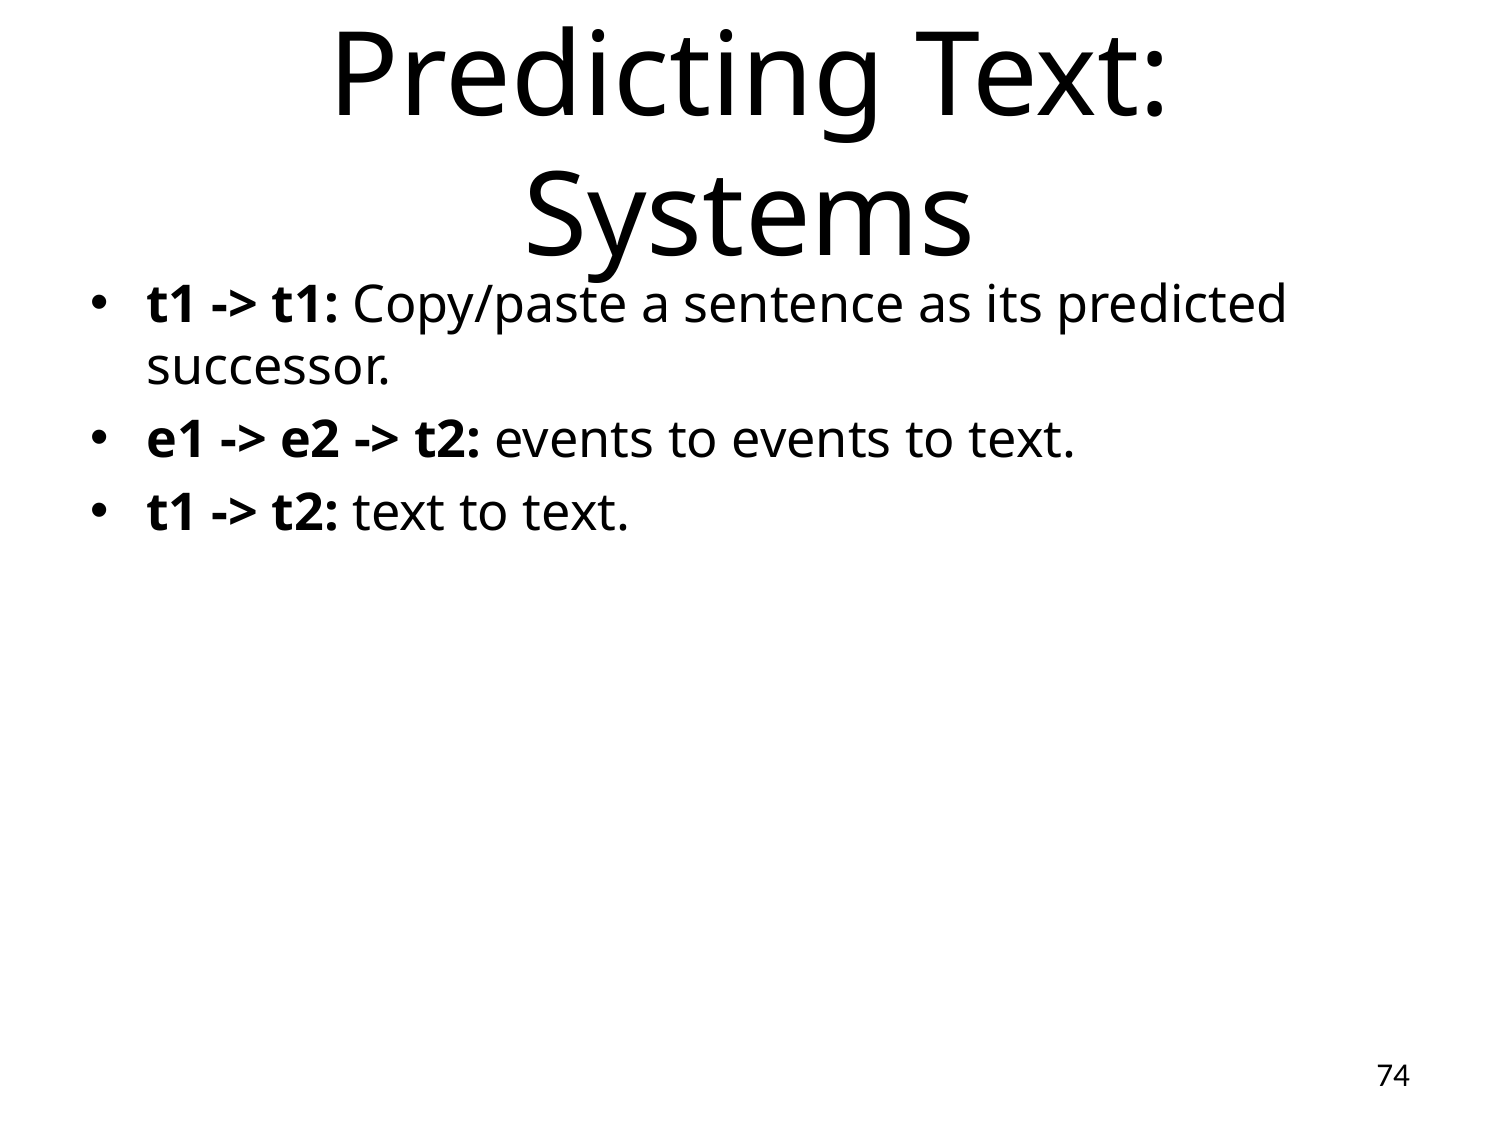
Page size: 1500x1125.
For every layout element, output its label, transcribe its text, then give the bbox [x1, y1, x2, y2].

slide_number 74 [1074, 1042, 1425, 1103]
title Predicting Text: Systems [75, 45, 1425, 233]
list t1 -> t1: Copy/paste a sentence as its predicted successor. e1 -> e2 -> t2: events to events to text. t1 -> t2: text to text. [75, 262, 1425, 1005]
